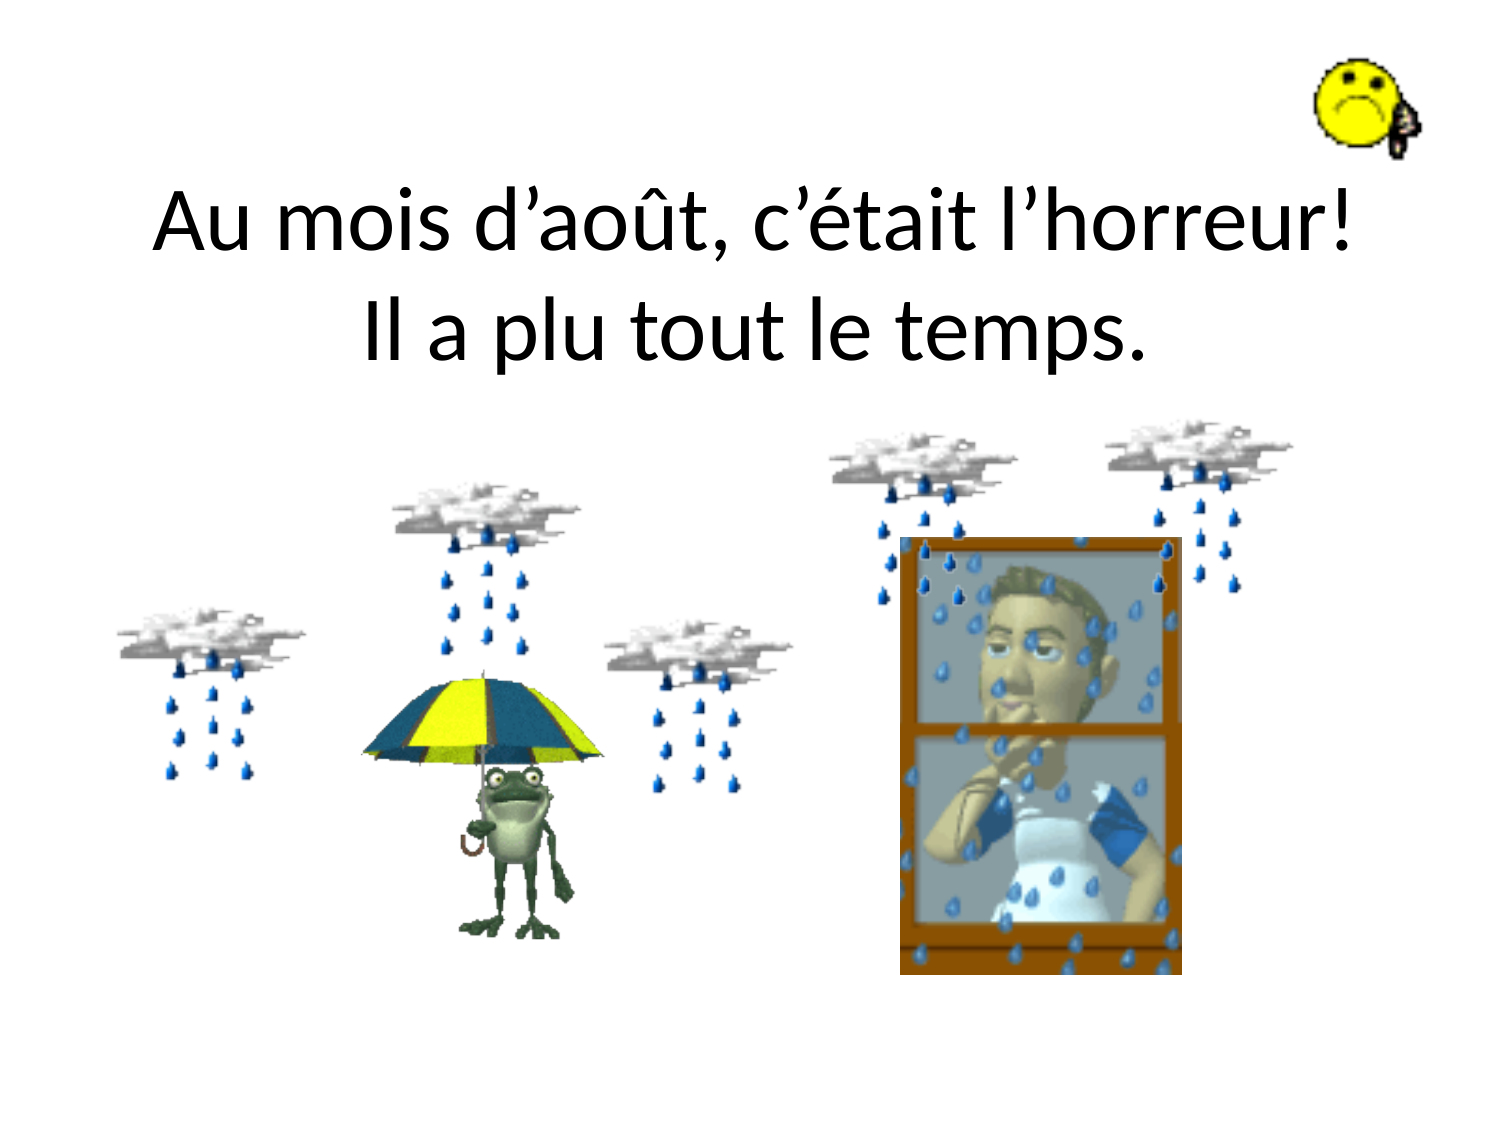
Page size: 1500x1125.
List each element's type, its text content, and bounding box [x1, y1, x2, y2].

title Au mois d’août, c’était l’horreur! Il a plu tout le temps. [125, 99, 1388, 438]
picture [1262, 0, 1451, 226]
picture [62, 374, 1344, 976]
